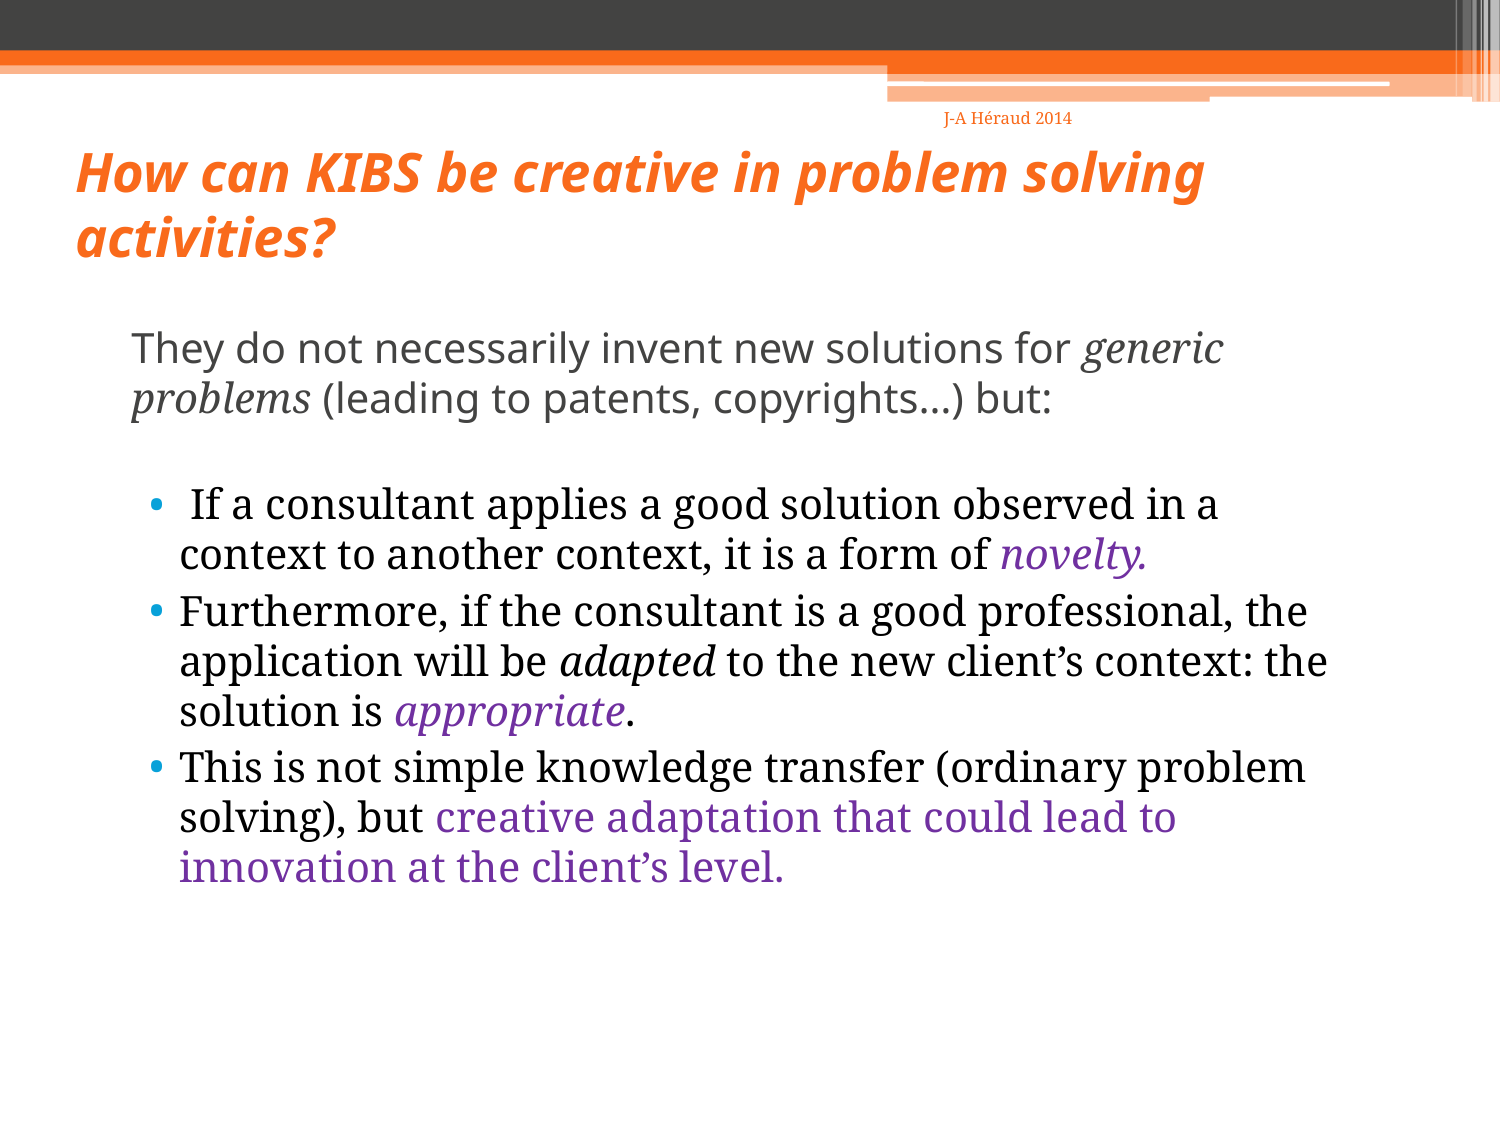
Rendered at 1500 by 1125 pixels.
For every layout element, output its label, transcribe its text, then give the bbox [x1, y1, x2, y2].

title How can KIBS be creative in problem solving activities? [74, 44, 1426, 280]
list They do not necessarily invent new solutions for generic problems (leading to patents, copyrights…) but: If a consultant applies a good solution observed in a context to another context, it is a form of novelty. Furthermore, if the consultant is a good professional, the application will be adapted to the new client’s context: the solution is appropriate. This is not simple knowledge transfer (ordinary problem solving), but creative adaptation that could lead to innovation at the client’s level. [123, 313, 1365, 1036]
